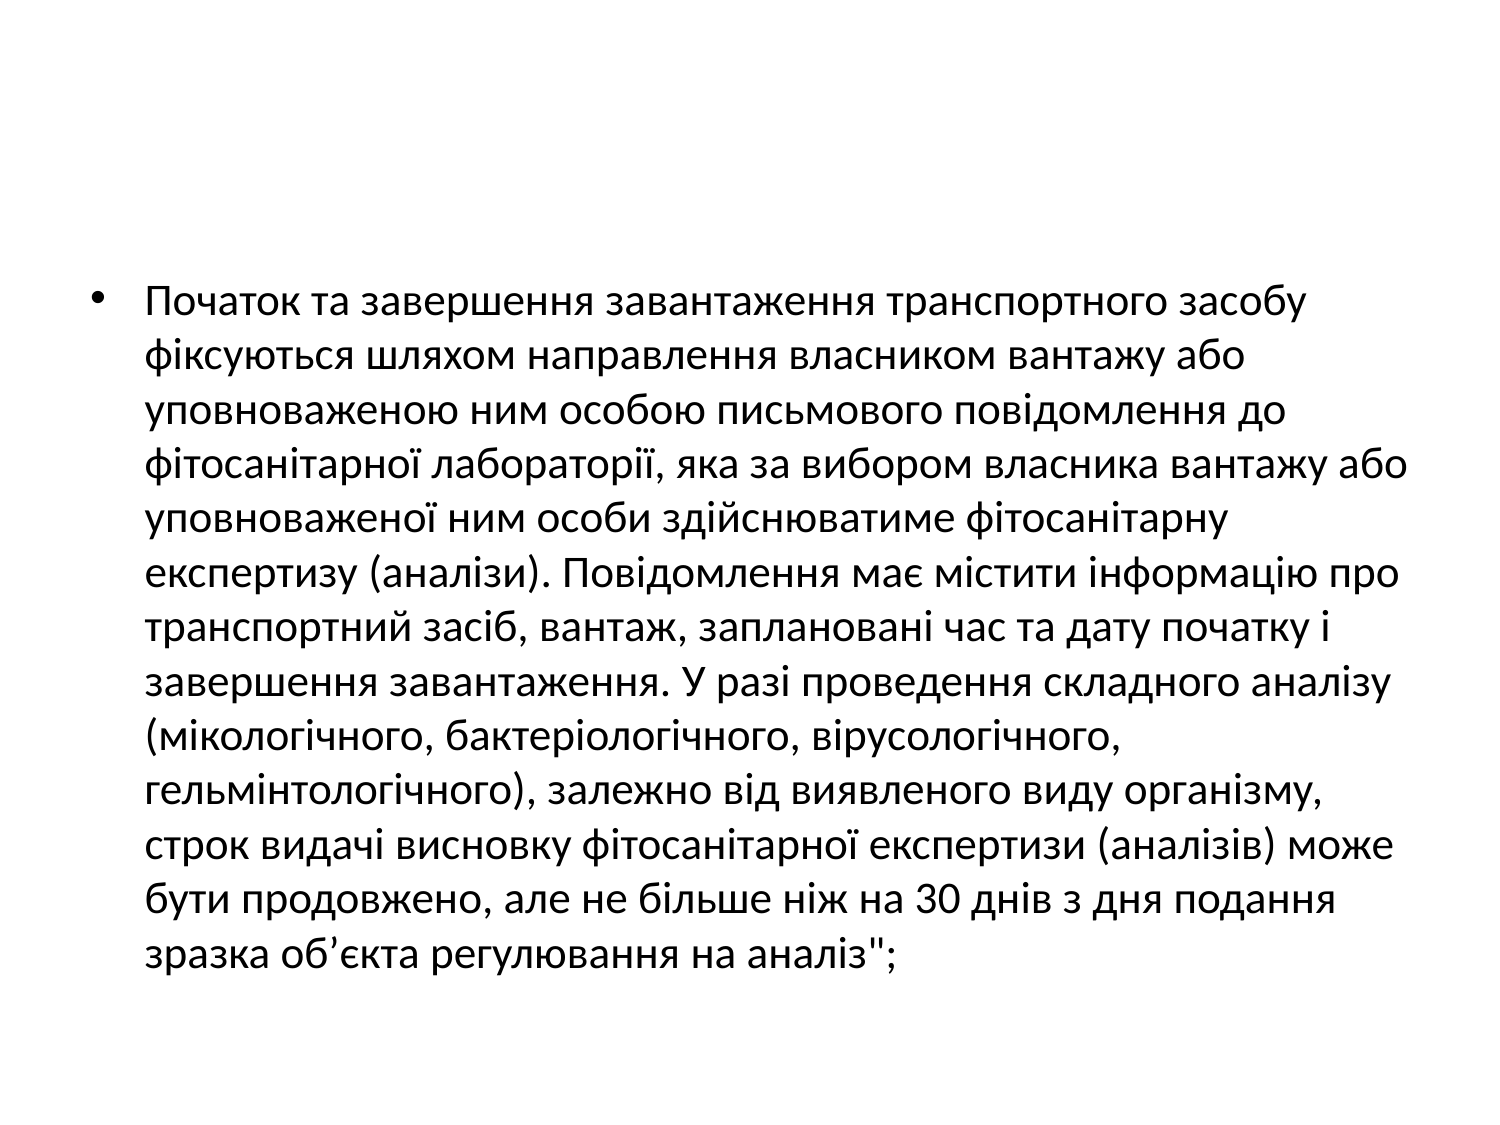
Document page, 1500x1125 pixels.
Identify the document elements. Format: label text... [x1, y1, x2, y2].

list Початок та завершення завантаження транспортного засобу фіксуються шляхом направлення власником вантажу або уповноваженою ним особою письмового повідомлення до фітосанітарної лабораторії, яка за вибором власника вантажу або уповноваженої ним особи здійснюватиме фітосанітарну експертизу (аналізи). Повідомлення має містити інформацію про транспортний засіб, вантаж, заплановані час та дату початку і завершення завантаження. У разі проведення складного аналізу (мікологічного, бактеріологічного, вірусологічного, гельмінтологічного), залежно від виявленого виду організму, строк видачі висновку фітосанітарної експертизи (аналізів) може бути продовжено, але не більше ніж на 30 днів з дня подання зразка об’єкта регулювання на аналіз"; [75, 262, 1425, 1005]
